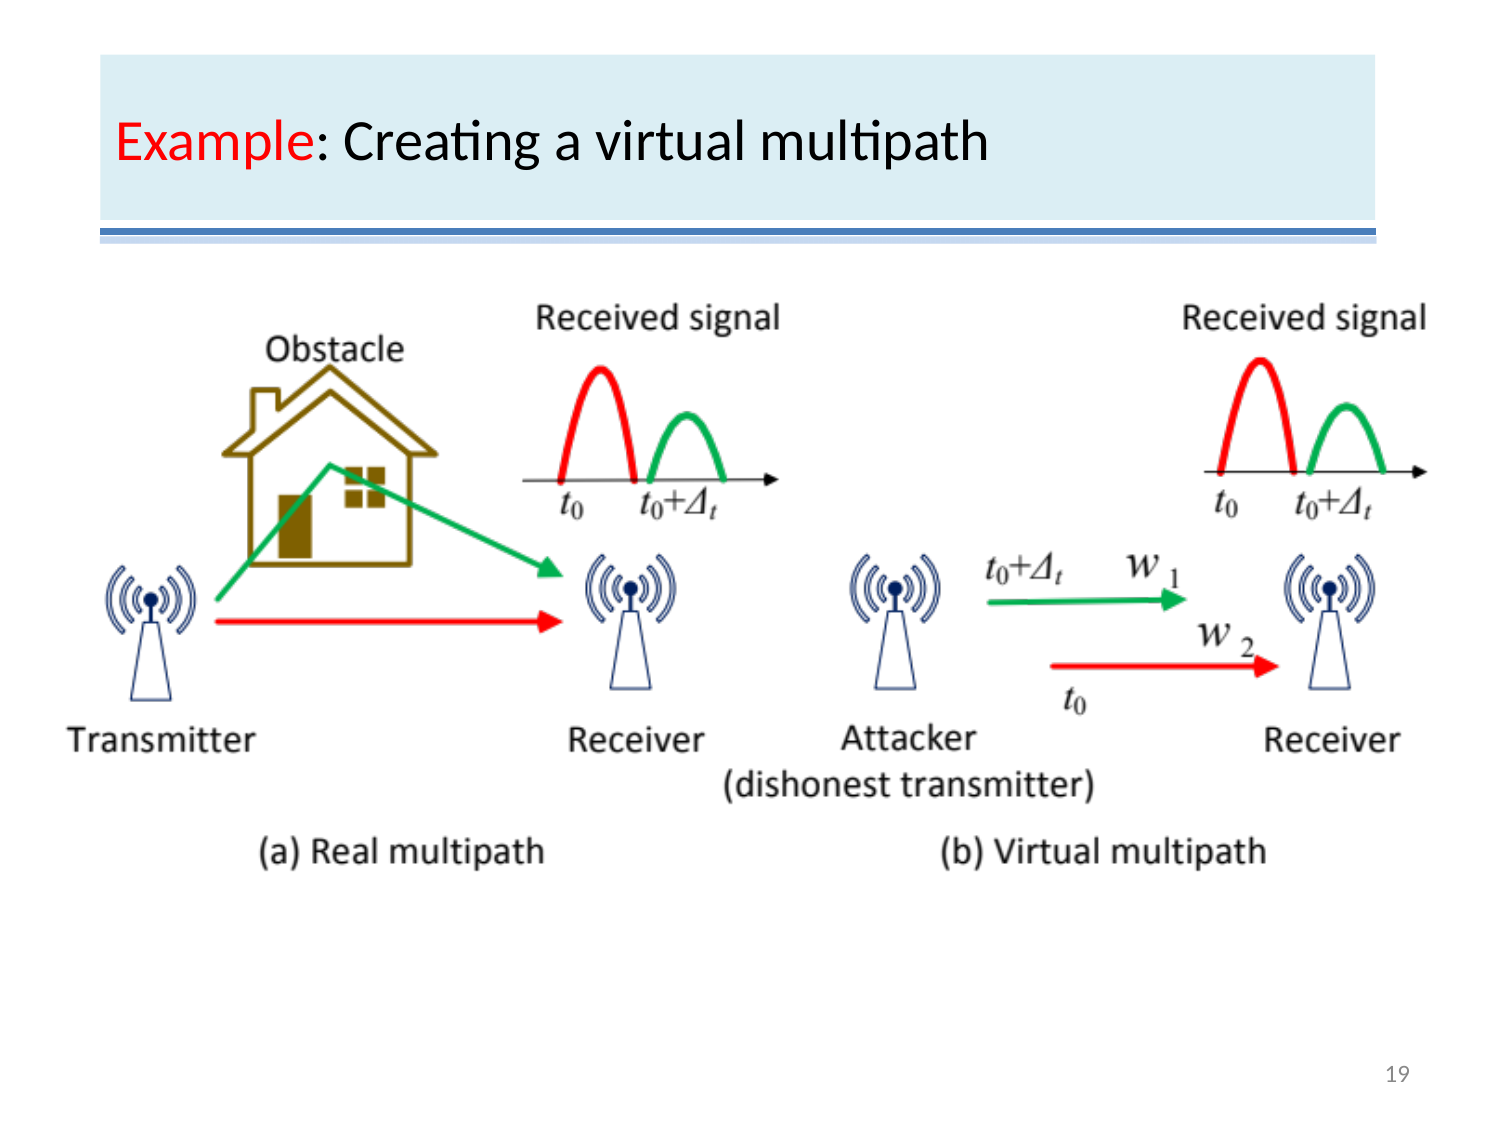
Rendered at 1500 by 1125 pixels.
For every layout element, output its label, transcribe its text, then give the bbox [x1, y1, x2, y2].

slide_number 19 [1074, 1042, 1425, 1103]
picture [64, 302, 1430, 873]
title Example: Creating a virtual multipath [100, 54, 1376, 220]
